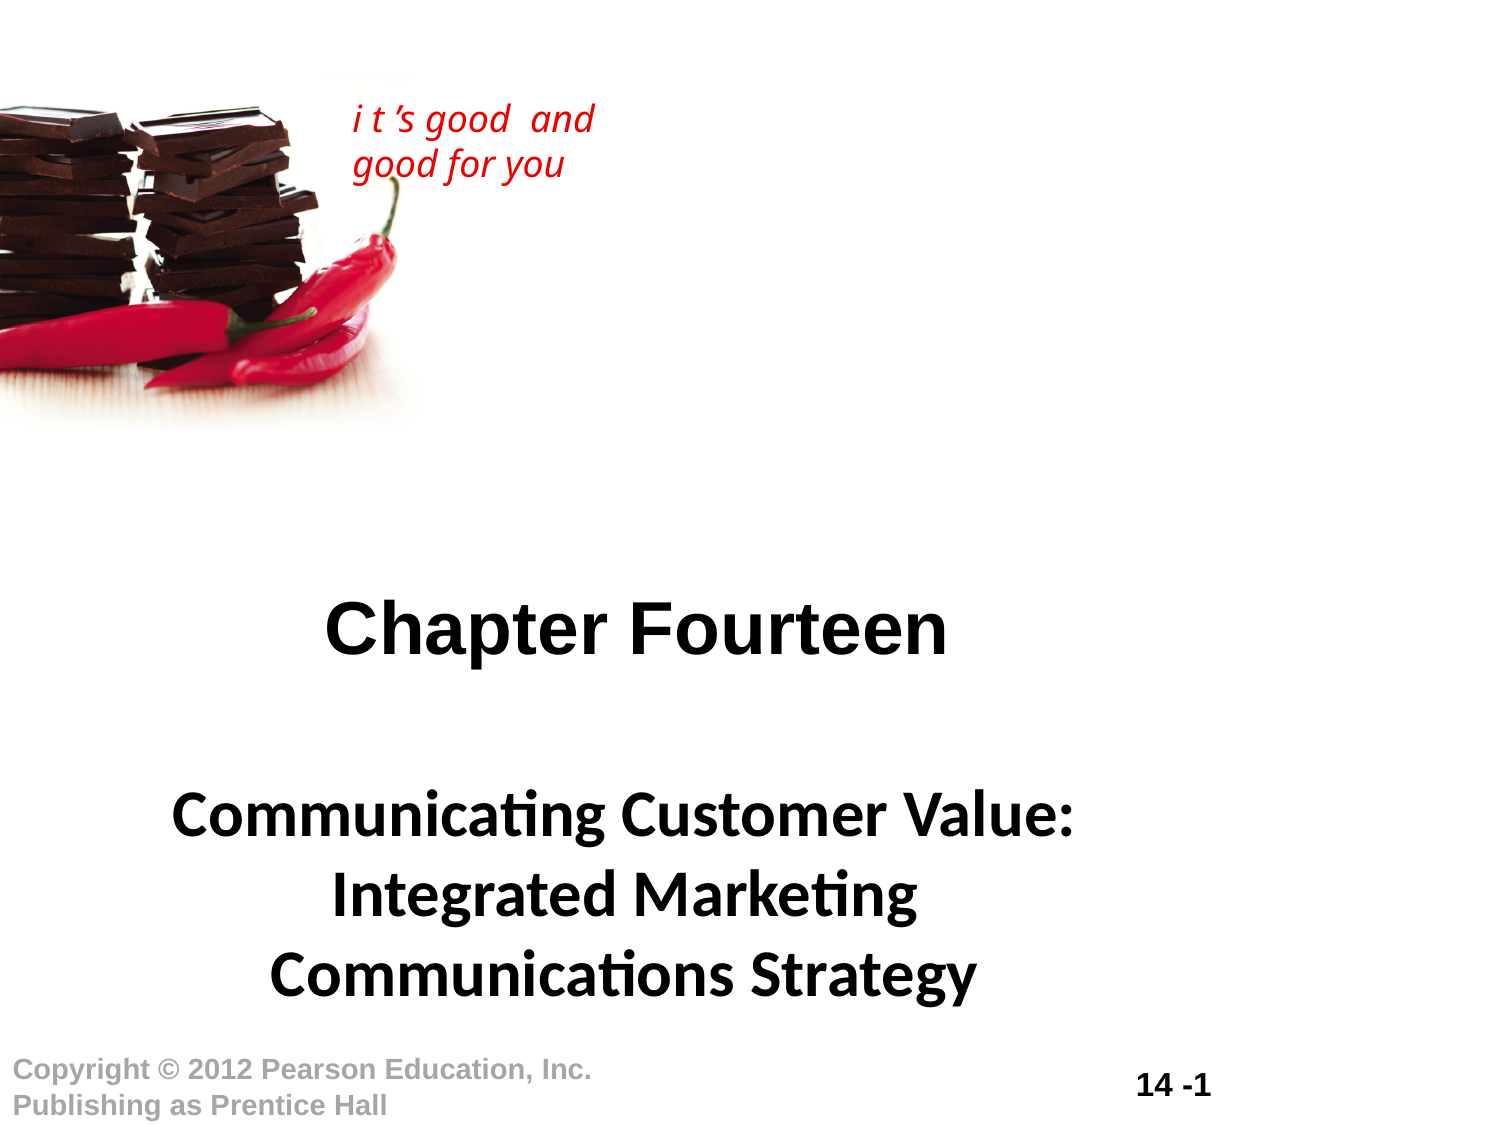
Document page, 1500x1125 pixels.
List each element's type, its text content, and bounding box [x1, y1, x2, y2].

picture [0, 75, 436, 438]
picture [430, 115, 436, 130]
title Chapter Fourteen [49, 458, 1226, 701]
subtitle Communicating Customer Value: Integrated Marketing Communications Strategy [99, 762, 1151, 1051]
picture [421, 159, 432, 175]
